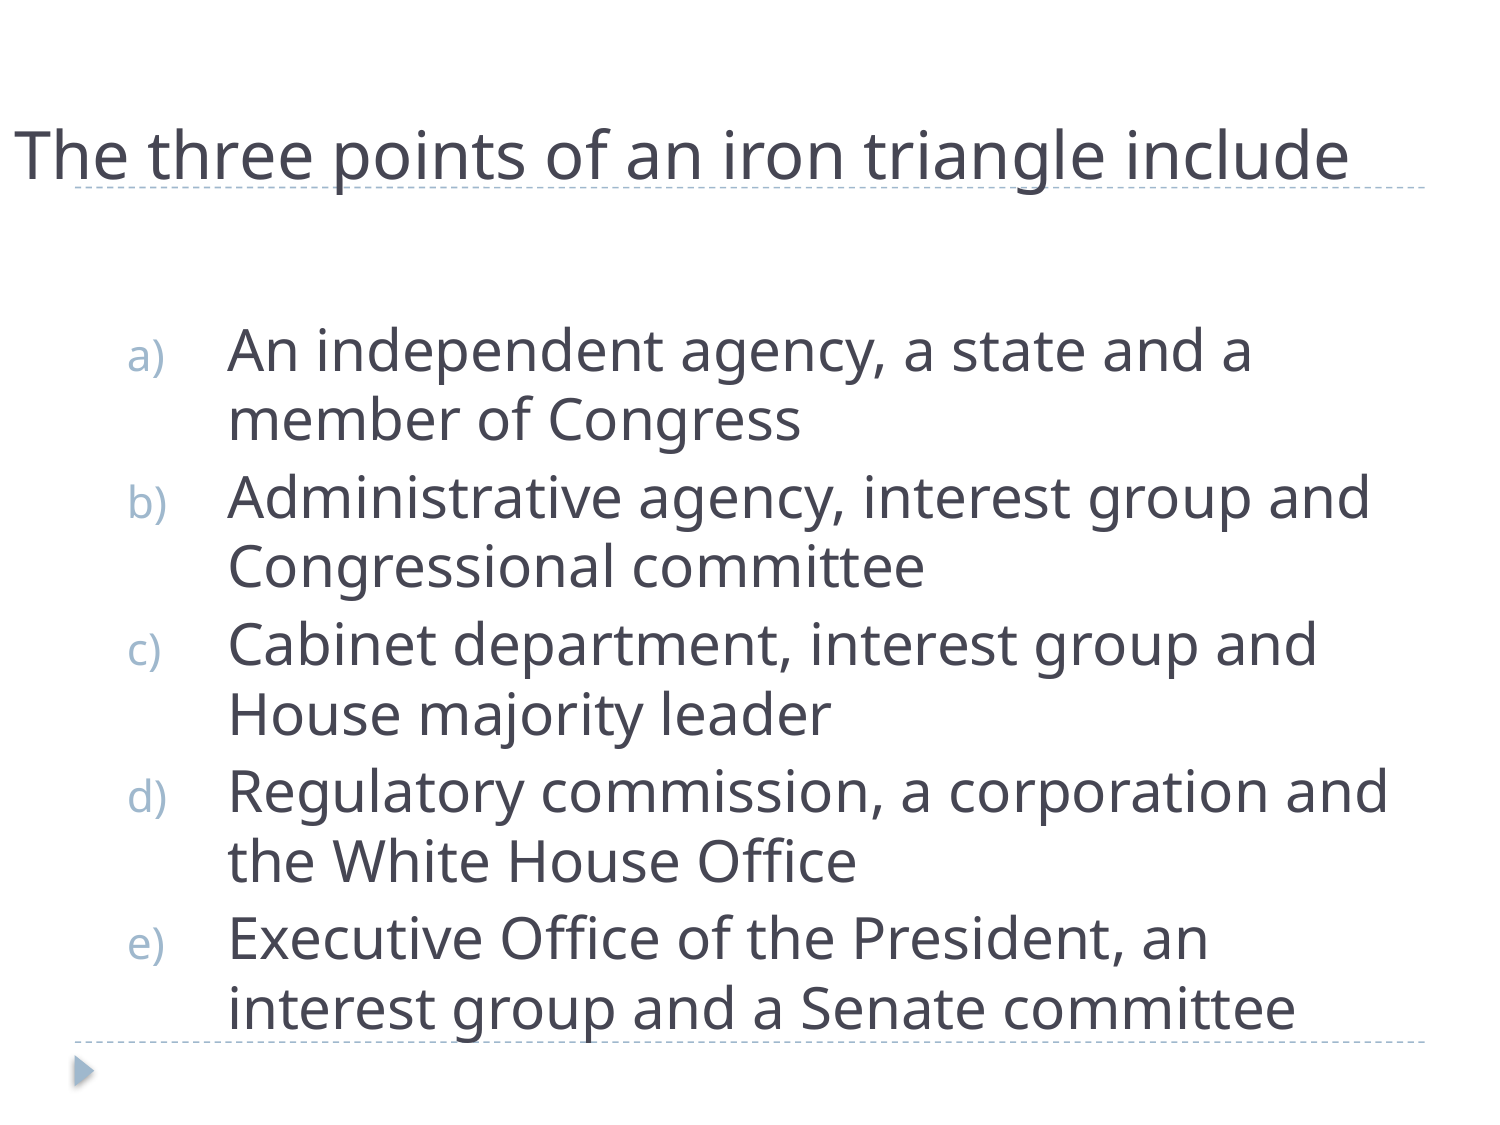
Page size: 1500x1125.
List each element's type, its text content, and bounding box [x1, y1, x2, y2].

title The three points of an iron triangle include [0, 37, 1500, 200]
list An independent agency, a state and a member of Congress Administrative agency, interest group and Congressional committee Cabinet department, interest group and House majority leader Regulatory commission, a corporation and the White House Office Executive Office of the President, an interest group and a Senate committee [75, 252, 1425, 1063]
